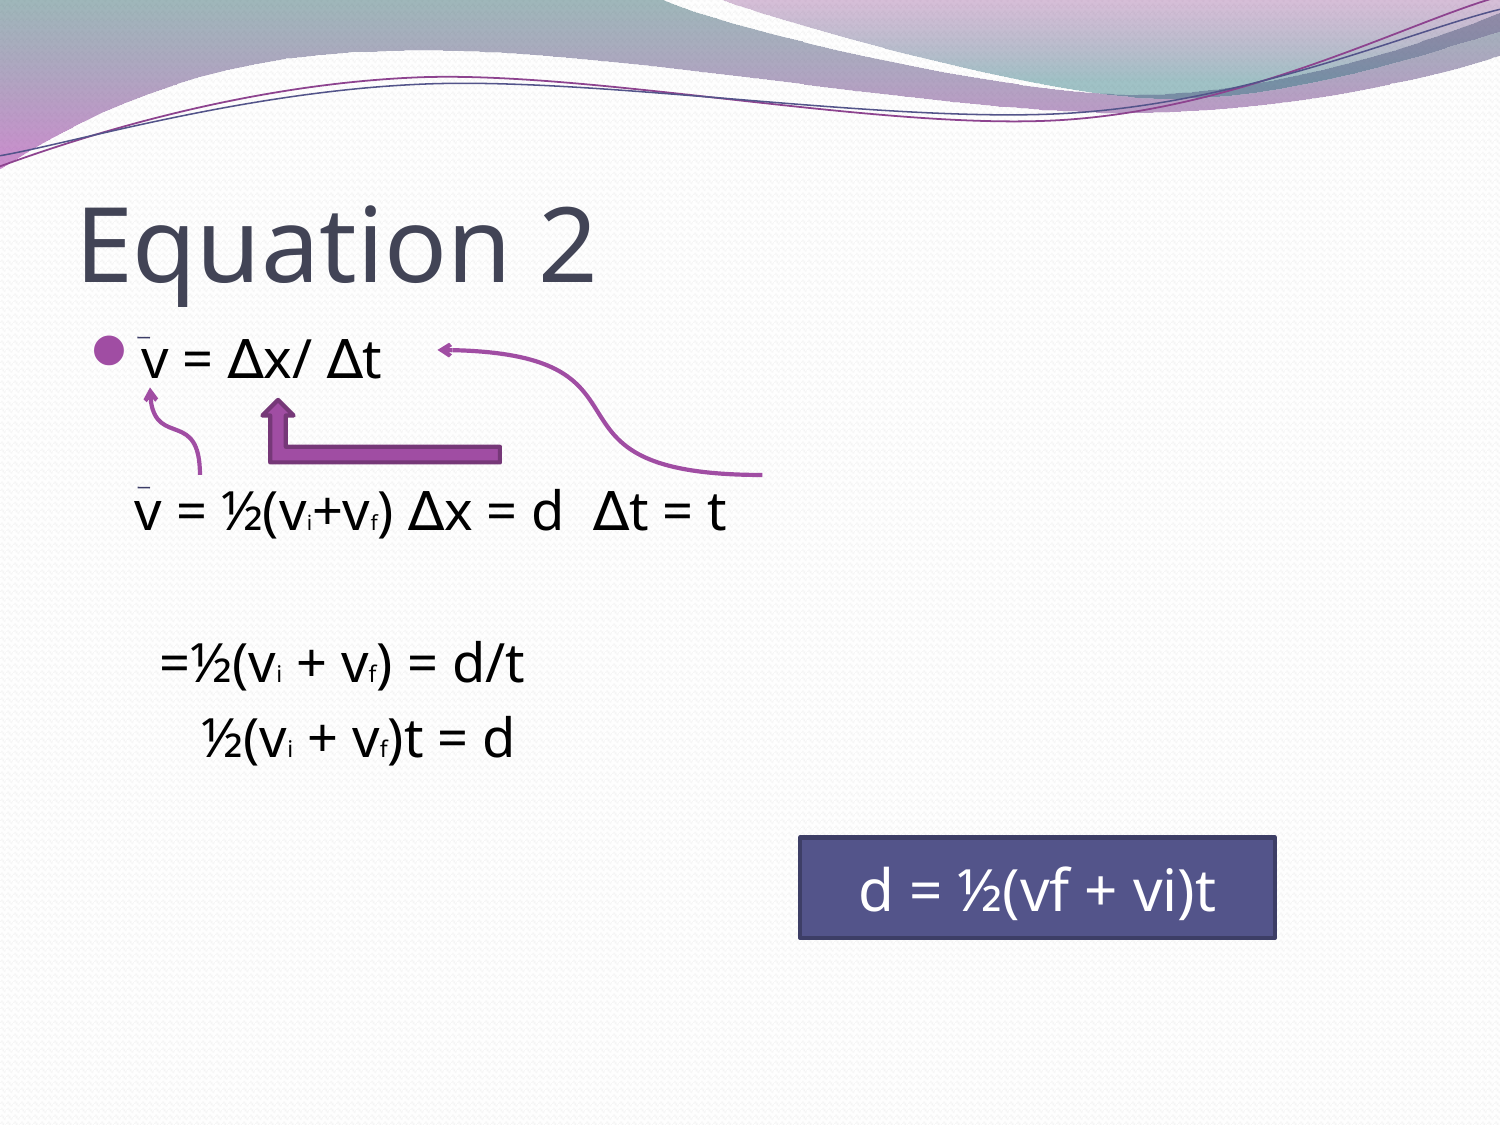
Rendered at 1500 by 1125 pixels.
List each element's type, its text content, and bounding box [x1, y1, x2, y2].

text_box [260, 397, 430, 465]
text_box d = ½(vf + vi)t [798, 835, 1277, 940]
list v = ∆x/ ∆t v = ½(vi+vf) ∆x = d ∆t = t =½(vi + vf) = d/t ½(vi + vf)t = d [75, 317, 1425, 1038]
title Equation 2 [75, 115, 1425, 303]
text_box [130, 405, 219, 457]
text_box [437, 349, 763, 476]
